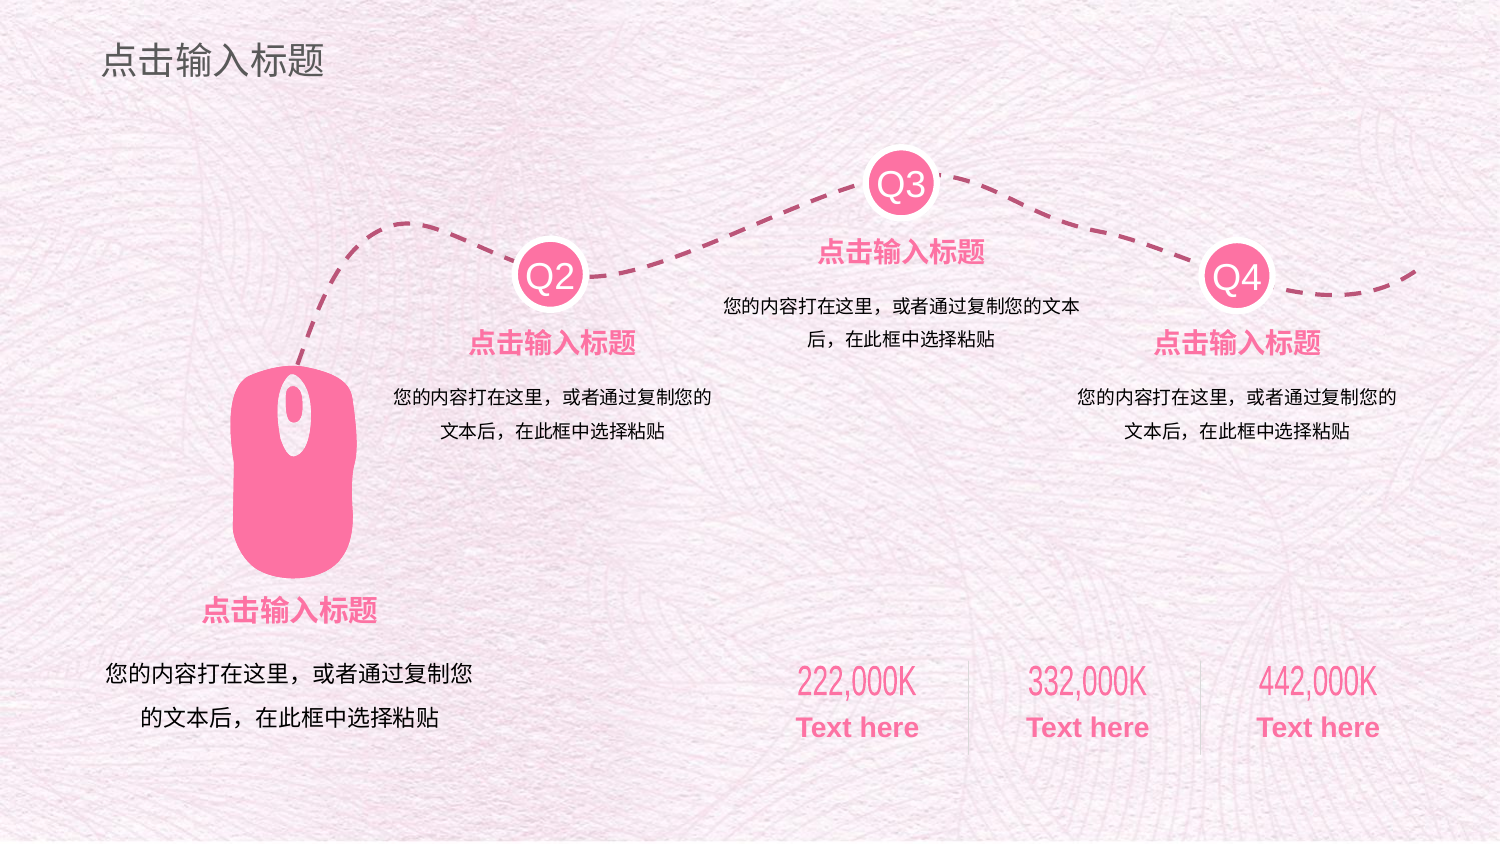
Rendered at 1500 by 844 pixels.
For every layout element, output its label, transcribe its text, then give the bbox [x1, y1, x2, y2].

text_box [220, 361, 360, 583]
text_box 点击输入标题 [100, 28, 450, 91]
text_box Q3 [863, 145, 939, 221]
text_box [371, 226, 1419, 551]
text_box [759, 665, 956, 751]
text_box [753, 172, 1079, 225]
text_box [1220, 665, 1416, 751]
text_box 您的内容打在这里，或者通过复制您的文本后，在此框中选择粘贴 [84, 636, 496, 755]
text_box [297, 238, 366, 360]
text_box 点击输入标题 [84, 584, 496, 636]
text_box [990, 665, 1186, 751]
picture [0, 0, 1500, 844]
text_box [393, 221, 421, 225]
